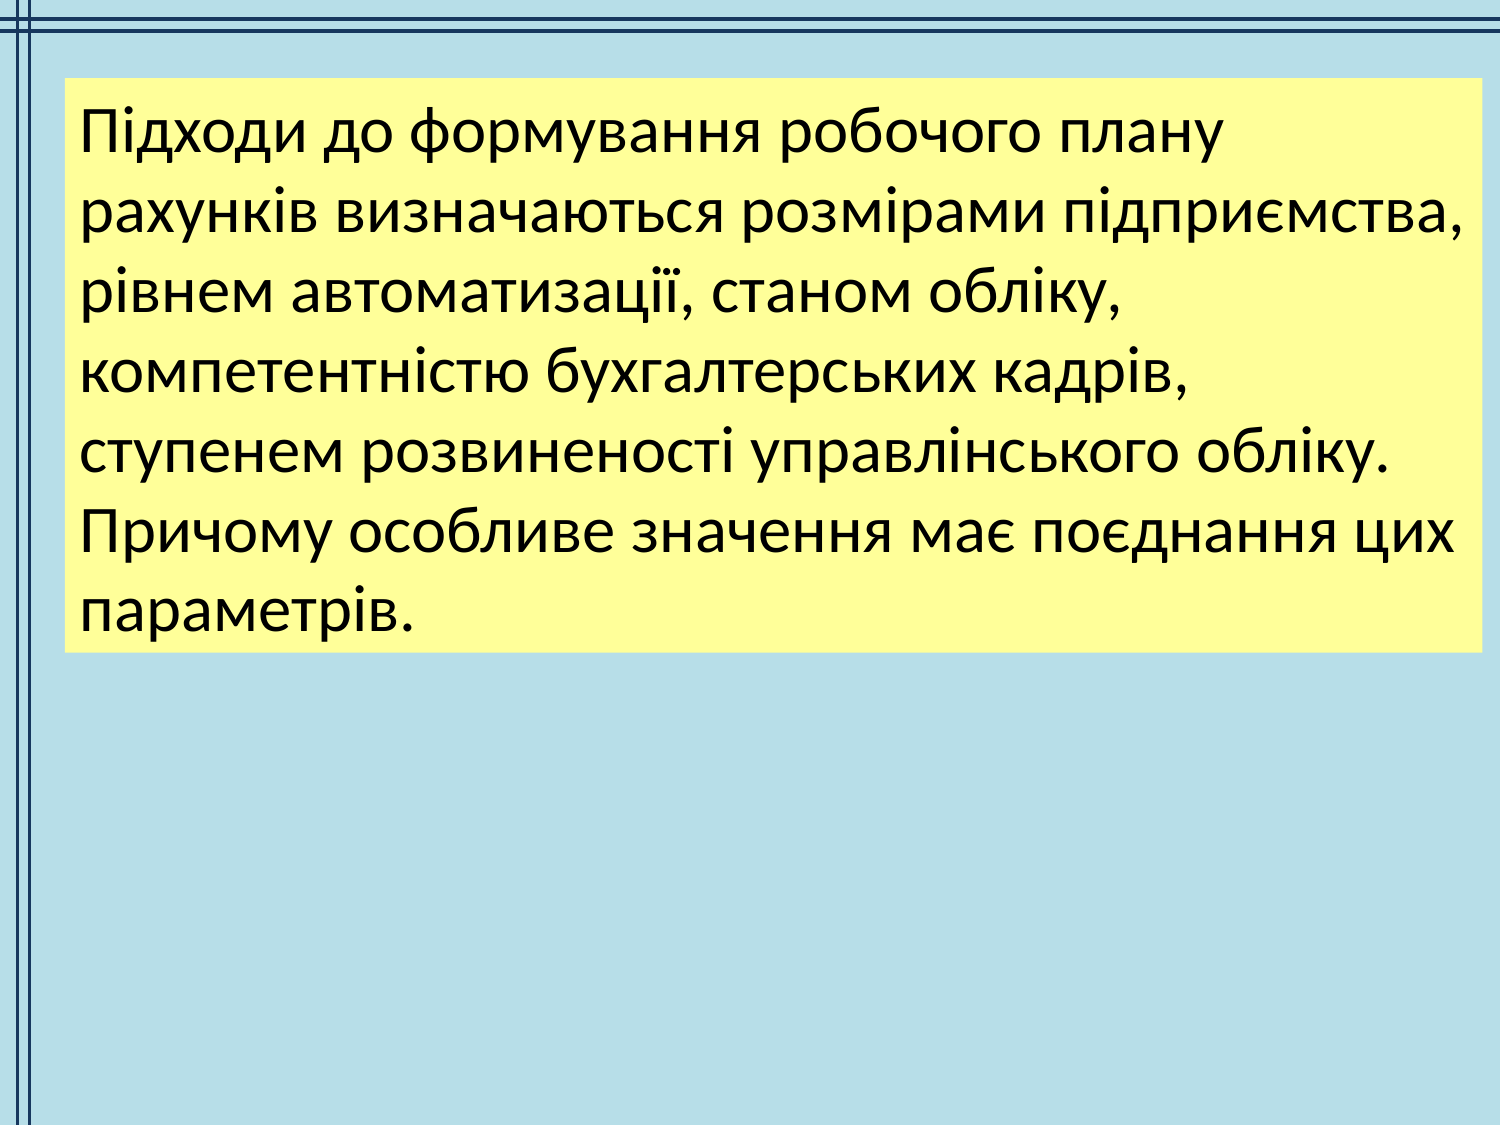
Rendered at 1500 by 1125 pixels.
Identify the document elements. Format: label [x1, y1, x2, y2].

text_box [0, 0, 1500, 1125]
